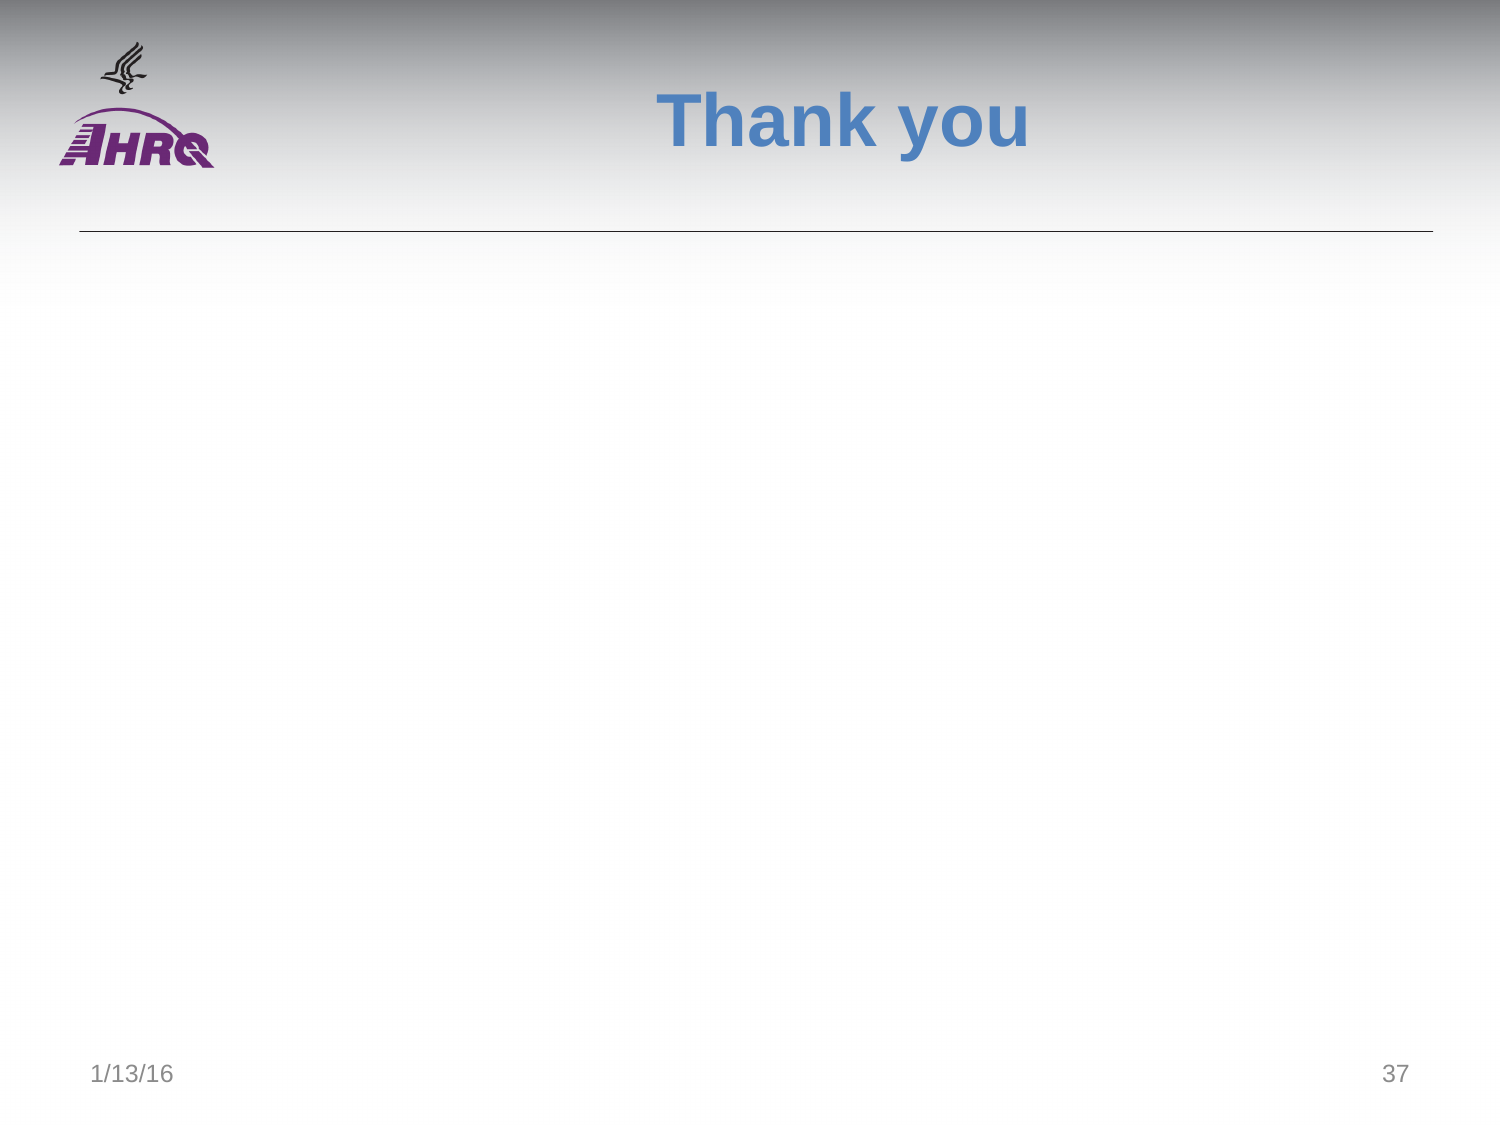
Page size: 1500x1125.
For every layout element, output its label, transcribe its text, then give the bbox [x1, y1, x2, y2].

picture [0, 0, 1500, 1125]
slide_number 37 [1074, 1042, 1425, 1103]
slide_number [75, 1042, 425, 1103]
title Thank you [262, 45, 1425, 188]
